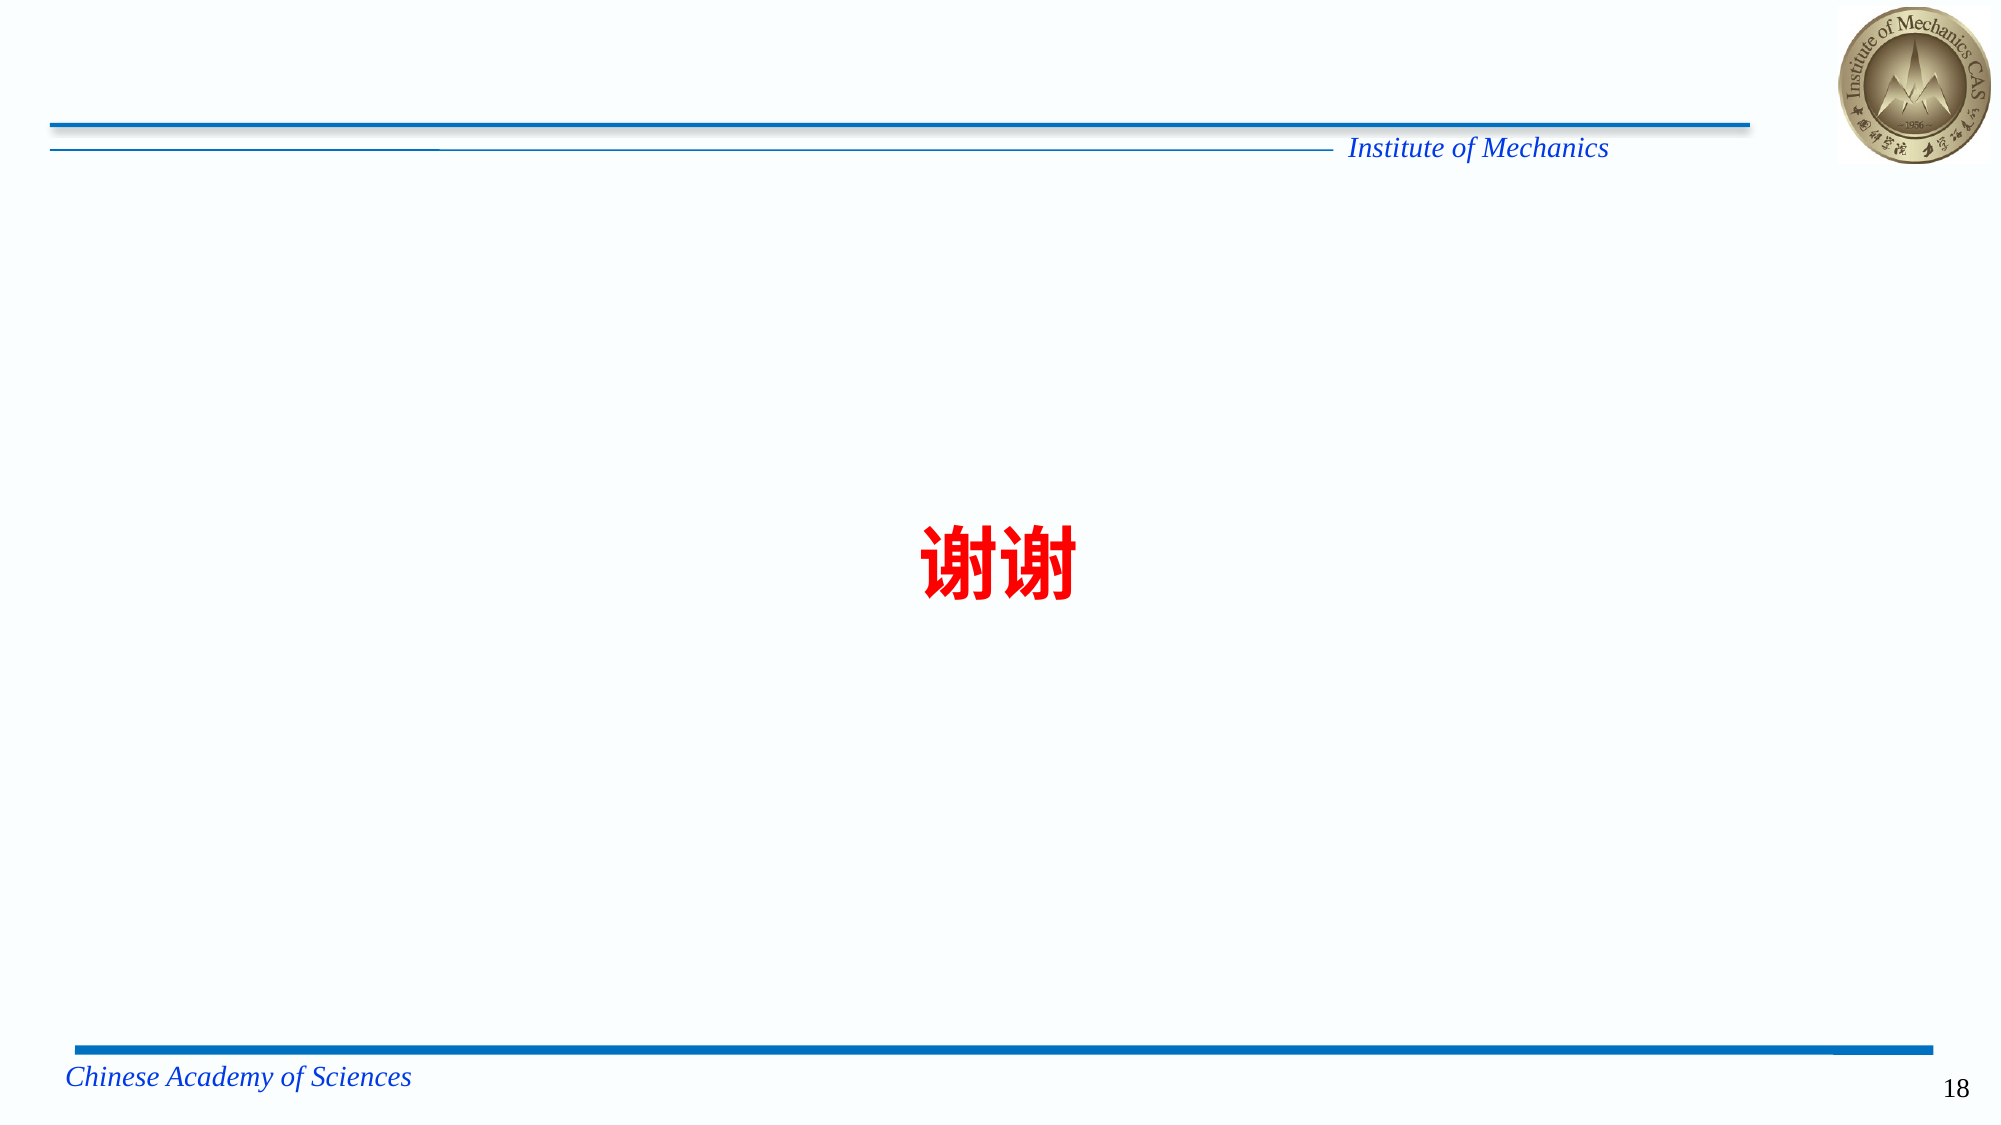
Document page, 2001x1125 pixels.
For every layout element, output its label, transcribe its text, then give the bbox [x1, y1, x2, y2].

picture [1838, 6, 1991, 164]
text_box 谢谢 [903, 506, 1097, 618]
slide_number 18 [1516, 1063, 1984, 1125]
